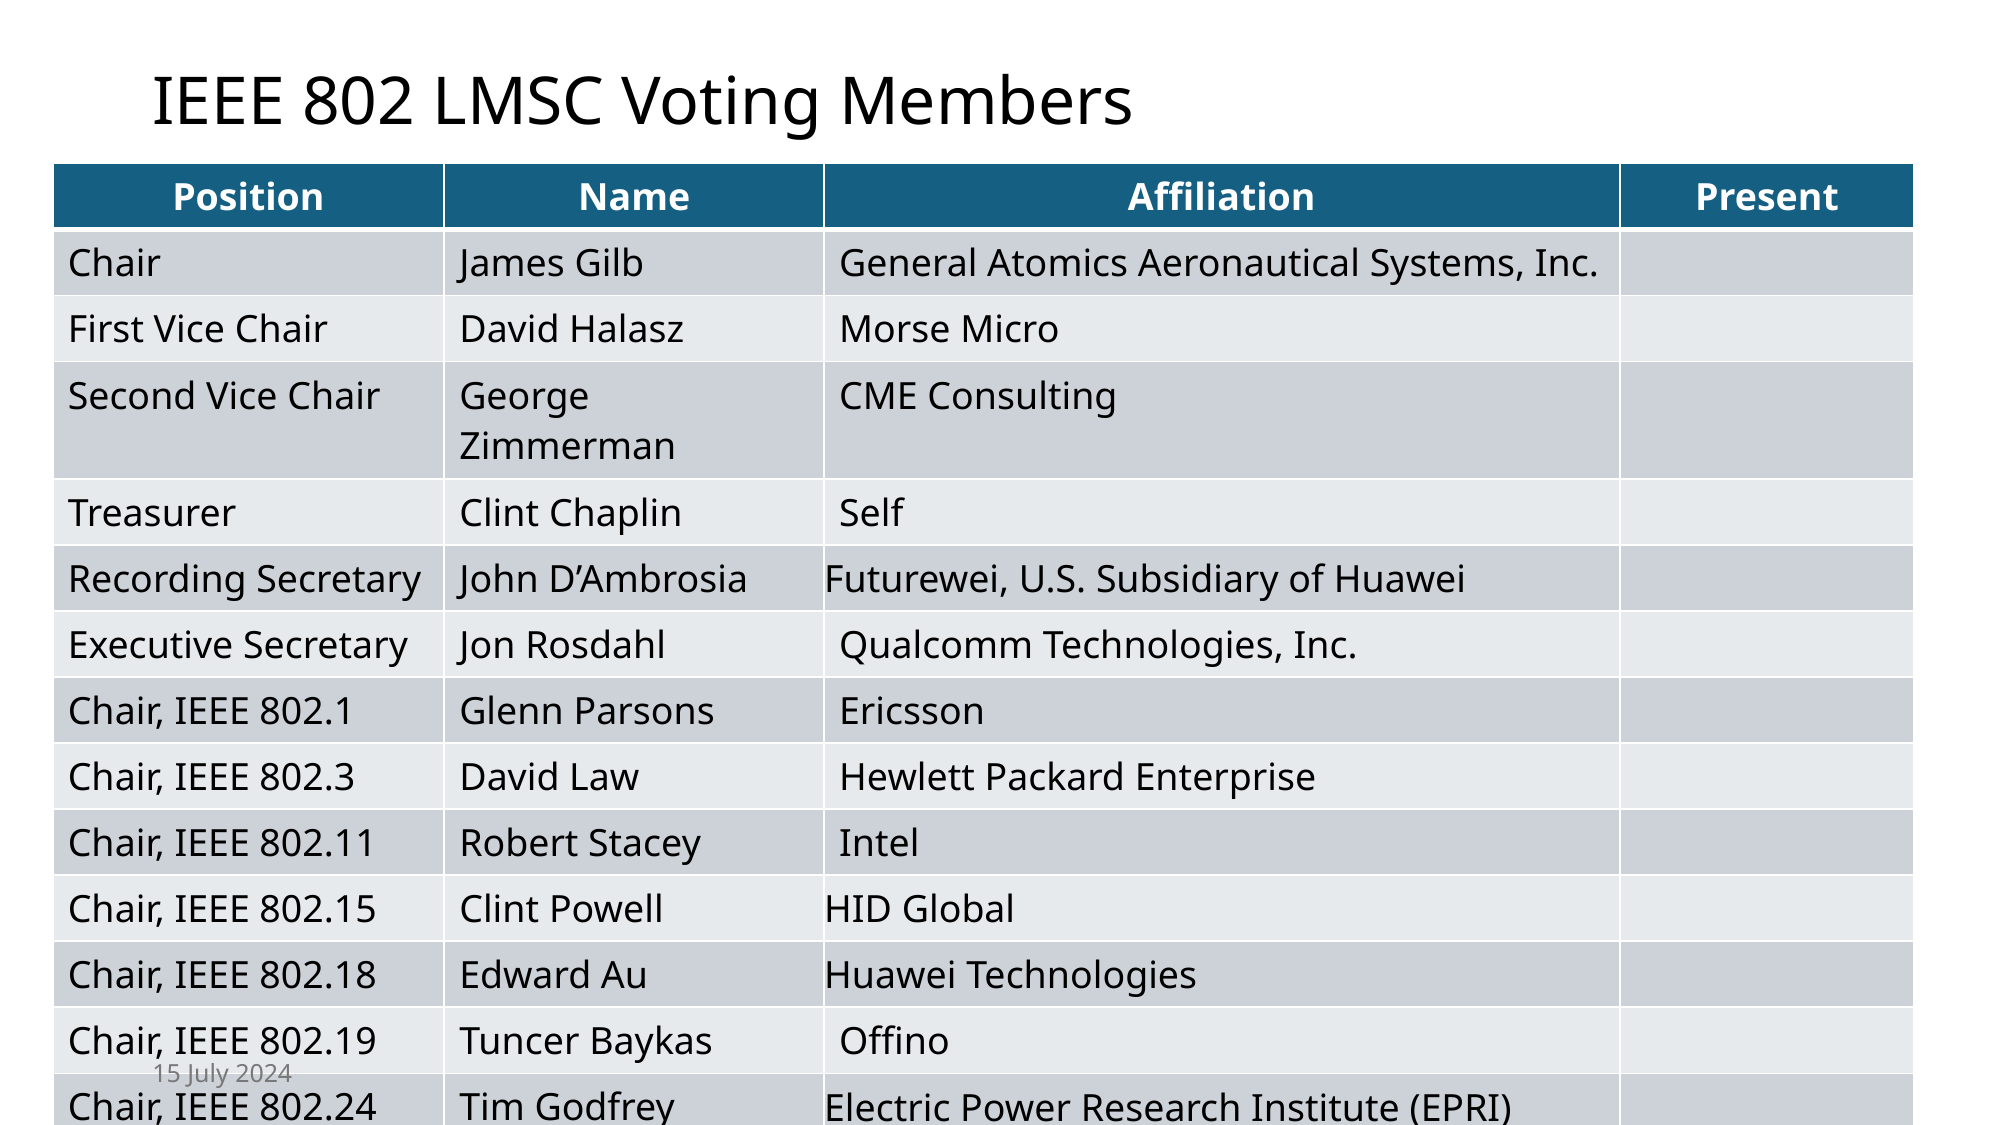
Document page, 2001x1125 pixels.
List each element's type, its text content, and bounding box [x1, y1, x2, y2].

footer ec-24-0155-00-00EC [662, 1042, 1338, 1103]
table_cell Chair, IEEE 802.11 [54, 810, 443, 874]
table_cell Chair, IEEE 802.24 [54, 1074, 443, 1125]
table_cell [1621, 942, 1913, 1006]
table_cell Ericsson [825, 678, 1619, 742]
table_cell Morse Micro [825, 296, 1619, 361]
table_cell Hewlett Packard Enterprise [825, 744, 1619, 808]
table_cell James Gilb [445, 232, 823, 295]
table_cell HID Global [825, 876, 1619, 940]
table_cell [1621, 546, 1913, 610]
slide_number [137, 1042, 588, 1103]
table_cell Futurewei, U.S. Subsidiary of Huawei [825, 546, 1619, 610]
table_header Name [445, 164, 823, 227]
table_cell Qualcomm Technologies, Inc. [825, 612, 1619, 676]
table_header Affiliation [825, 164, 1619, 227]
title IEEE 802 LMSC Voting Members [137, 59, 1863, 147]
table_cell Clint Chaplin [445, 480, 823, 544]
table_cell Chair, IEEE 802.19 [54, 1008, 443, 1073]
table_cell [1621, 678, 1913, 742]
table_cell Executive Secretary [54, 612, 443, 676]
table_header Position [54, 164, 443, 227]
table_cell [1621, 480, 1913, 544]
table_cell [1621, 296, 1913, 361]
table_cell [1621, 612, 1913, 676]
table_cell Chair, IEEE 802.3 [54, 744, 443, 808]
table_cell Electric Power Research Institute (EPRI) [825, 1074, 1619, 1125]
table_cell Tim Godfrey [445, 1074, 823, 1125]
table_cell [1621, 876, 1913, 940]
table_cell Offino [825, 1008, 1619, 1073]
table_cell Glenn Parsons [445, 678, 823, 742]
table_cell Jon Rosdahl [445, 612, 823, 676]
table_cell [1621, 744, 1913, 808]
table_cell Second Vice Chair [54, 362, 443, 478]
table_cell Recording Secretary [54, 546, 443, 610]
table_cell Intel [825, 810, 1619, 874]
table_cell Clint Powell [445, 876, 823, 940]
table_cell CME Consulting [825, 362, 1619, 478]
table_cell [1621, 1074, 1913, 1125]
table_cell [1621, 810, 1913, 874]
table_cell David Law [445, 744, 823, 808]
table_cell [1621, 1008, 1913, 1073]
table_cell Edward Au [445, 942, 823, 1006]
table_cell Self [825, 480, 1619, 544]
table_cell Robert Stacey [445, 810, 823, 874]
table_cell General Atomics Aeronautical Systems, Inc. [825, 232, 1619, 295]
table_cell Chair, IEEE 802.1 [54, 678, 443, 742]
table_cell George Zimmerman [445, 362, 823, 478]
table_cell [1621, 362, 1913, 478]
table_cell Chair [54, 232, 443, 295]
table_cell [1621, 232, 1913, 295]
slide_number 2 [1412, 1042, 1863, 1103]
table_cell David Halasz [445, 296, 823, 361]
table_cell Chair, IEEE 802.15 [54, 876, 443, 940]
table_cell Huawei Technologies [825, 942, 1619, 1006]
table_header Present [1621, 164, 1913, 227]
table_cell John D’Ambrosia [445, 546, 823, 610]
table_cell Treasurer [54, 480, 443, 544]
table_cell Chair, IEEE 802.18 [54, 942, 443, 1006]
table_cell First Vice Chair [54, 296, 443, 361]
table_cell Tuncer Baykas [445, 1008, 823, 1073]
